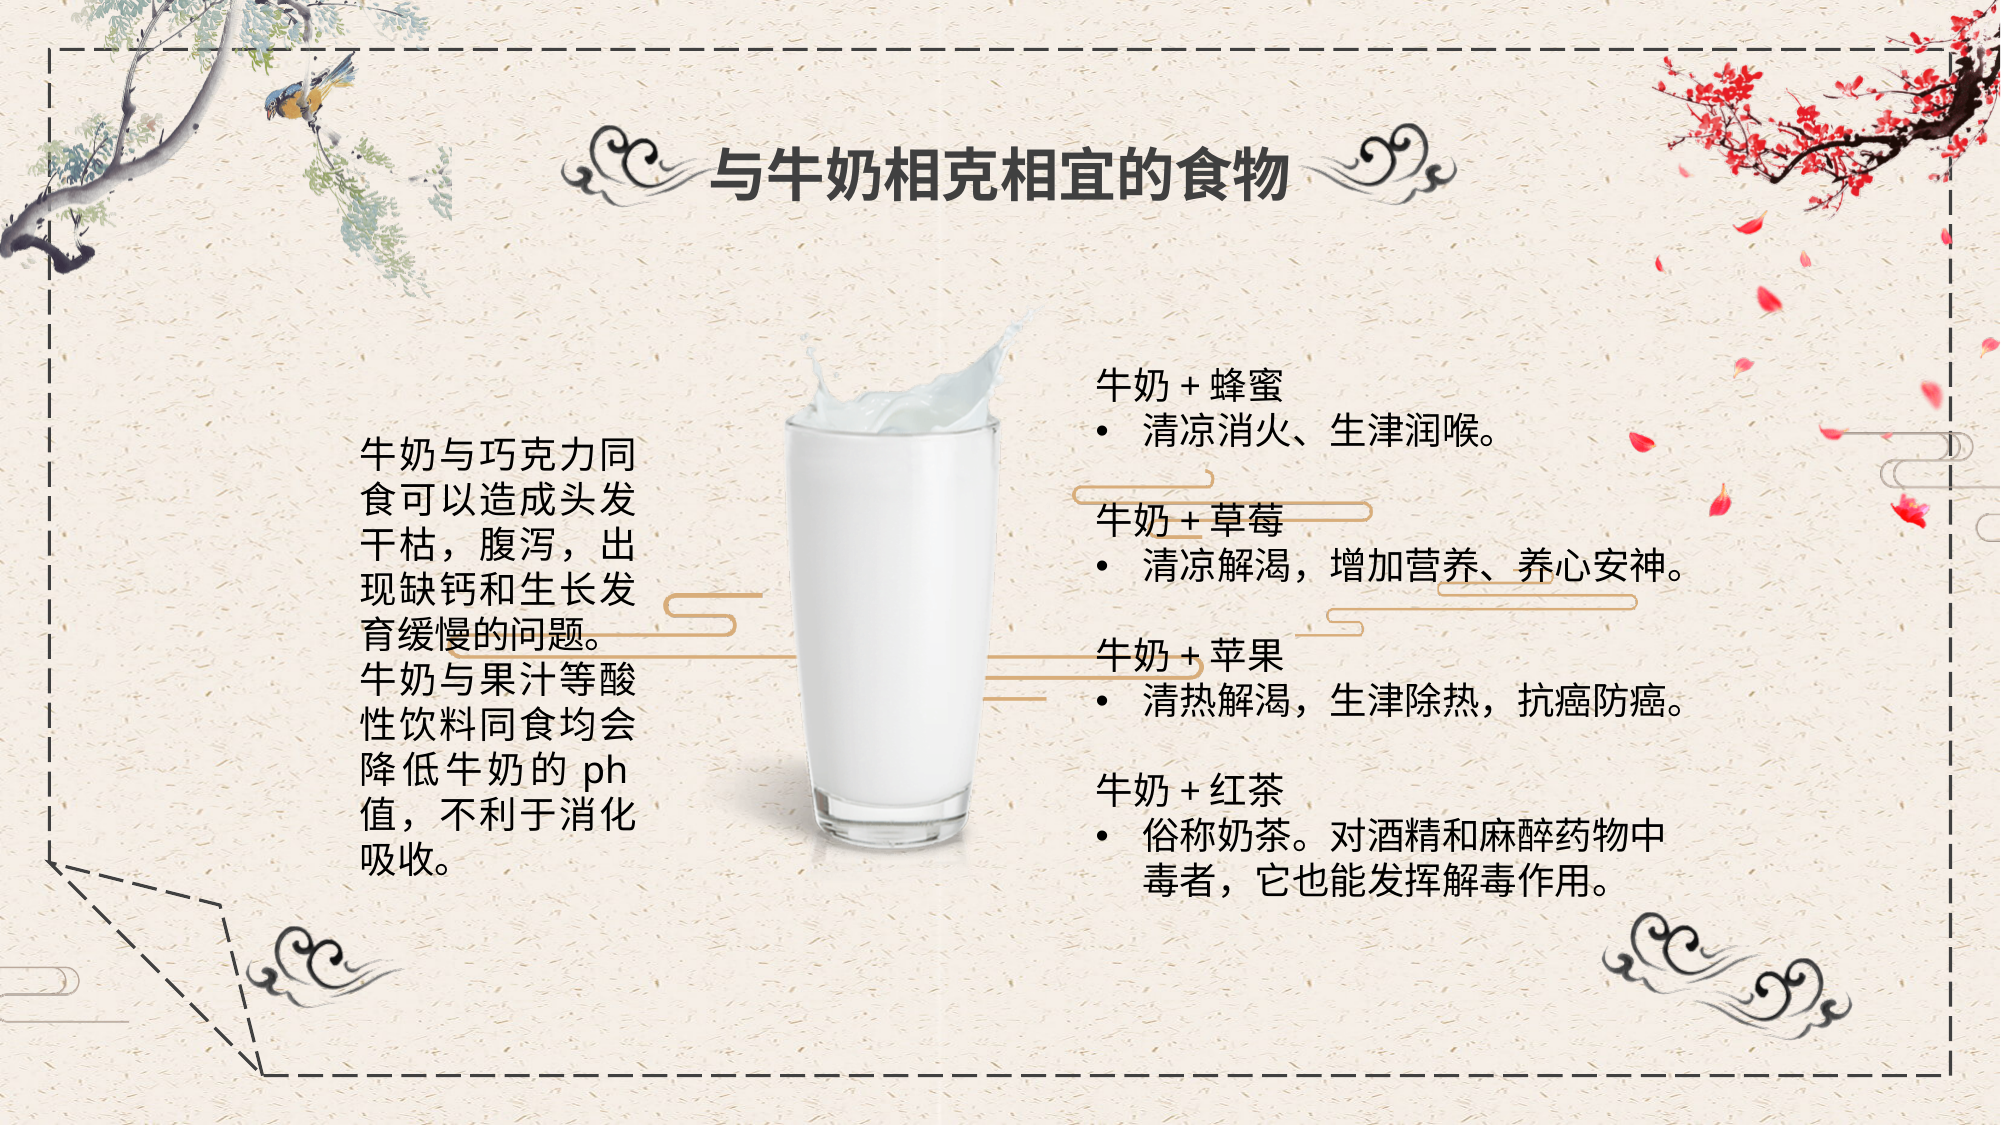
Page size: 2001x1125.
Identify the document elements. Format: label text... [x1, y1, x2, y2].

text_box 与牛奶相克相宜的食物 [693, 130, 1307, 216]
text_box 牛奶+蜂蜜 清凉消火、生津润喉。 牛奶+草莓 清凉解渴，增加营养、养心安神。 牛奶+苹果 清热解渴，生津除热，抗癌防癌。 牛奶+红茶 俗称奶茶。对酒精和麻醉药物中毒者，它也能发挥解毒作用。 [1080, 355, 1707, 910]
text_box 牛奶与巧克力同食可以造成头发干枯，腹泻，出现缺钙和生长发育缓慢的问题。 牛奶与果汁等酸性饮料同食均会降低牛奶的ph值，不利于消化吸收。 [345, 423, 652, 889]
picture [0, 0, 2001, 1125]
text_box [687, 238, 1082, 937]
